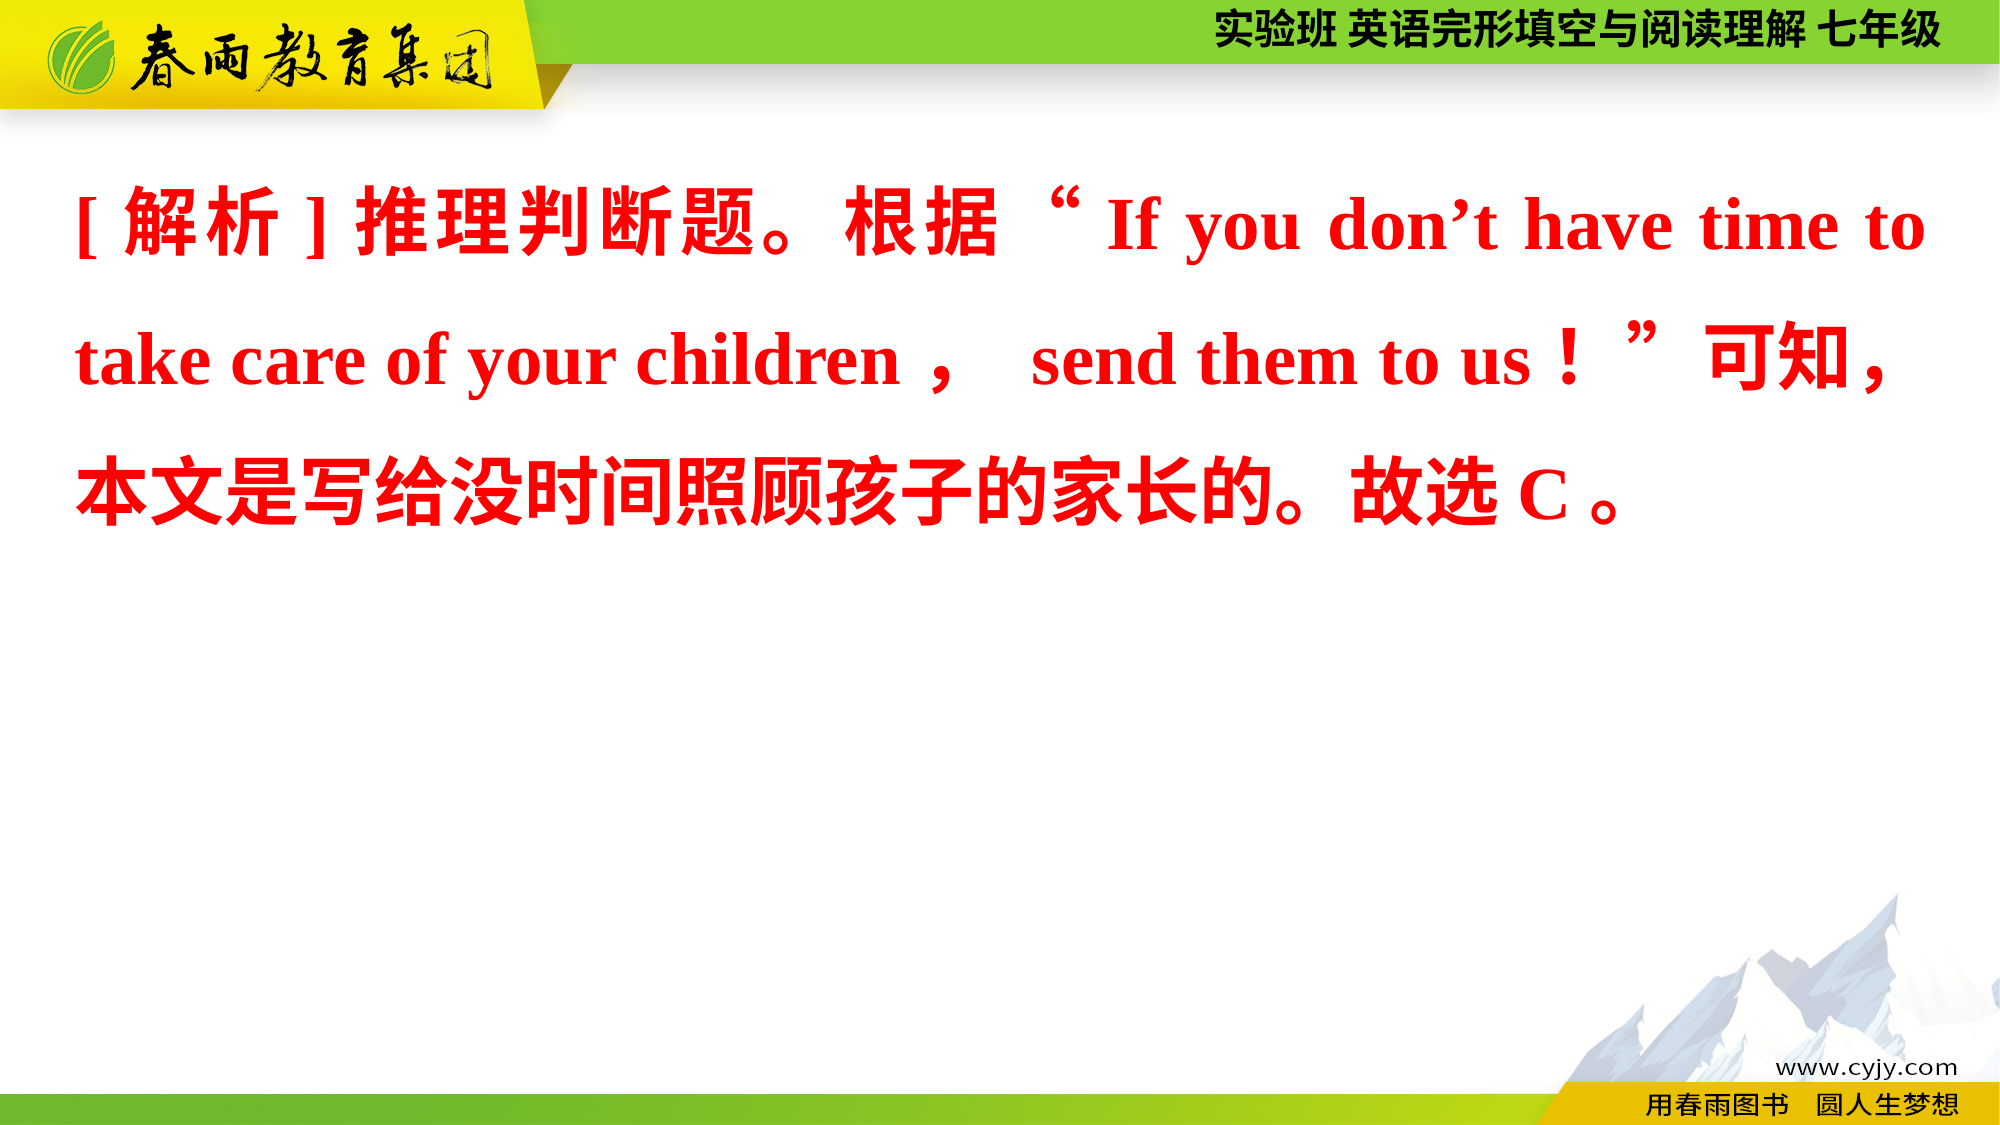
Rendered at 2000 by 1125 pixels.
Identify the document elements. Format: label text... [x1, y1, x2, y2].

picture [0, 0, 2000, 1125]
list [解析]推理判断题。根据“If you don’t have time to take care of your children， send them to us！”可知，本文是写给没时间照顾孩子的家长的。故选C。 [59, 122, 1944, 530]
